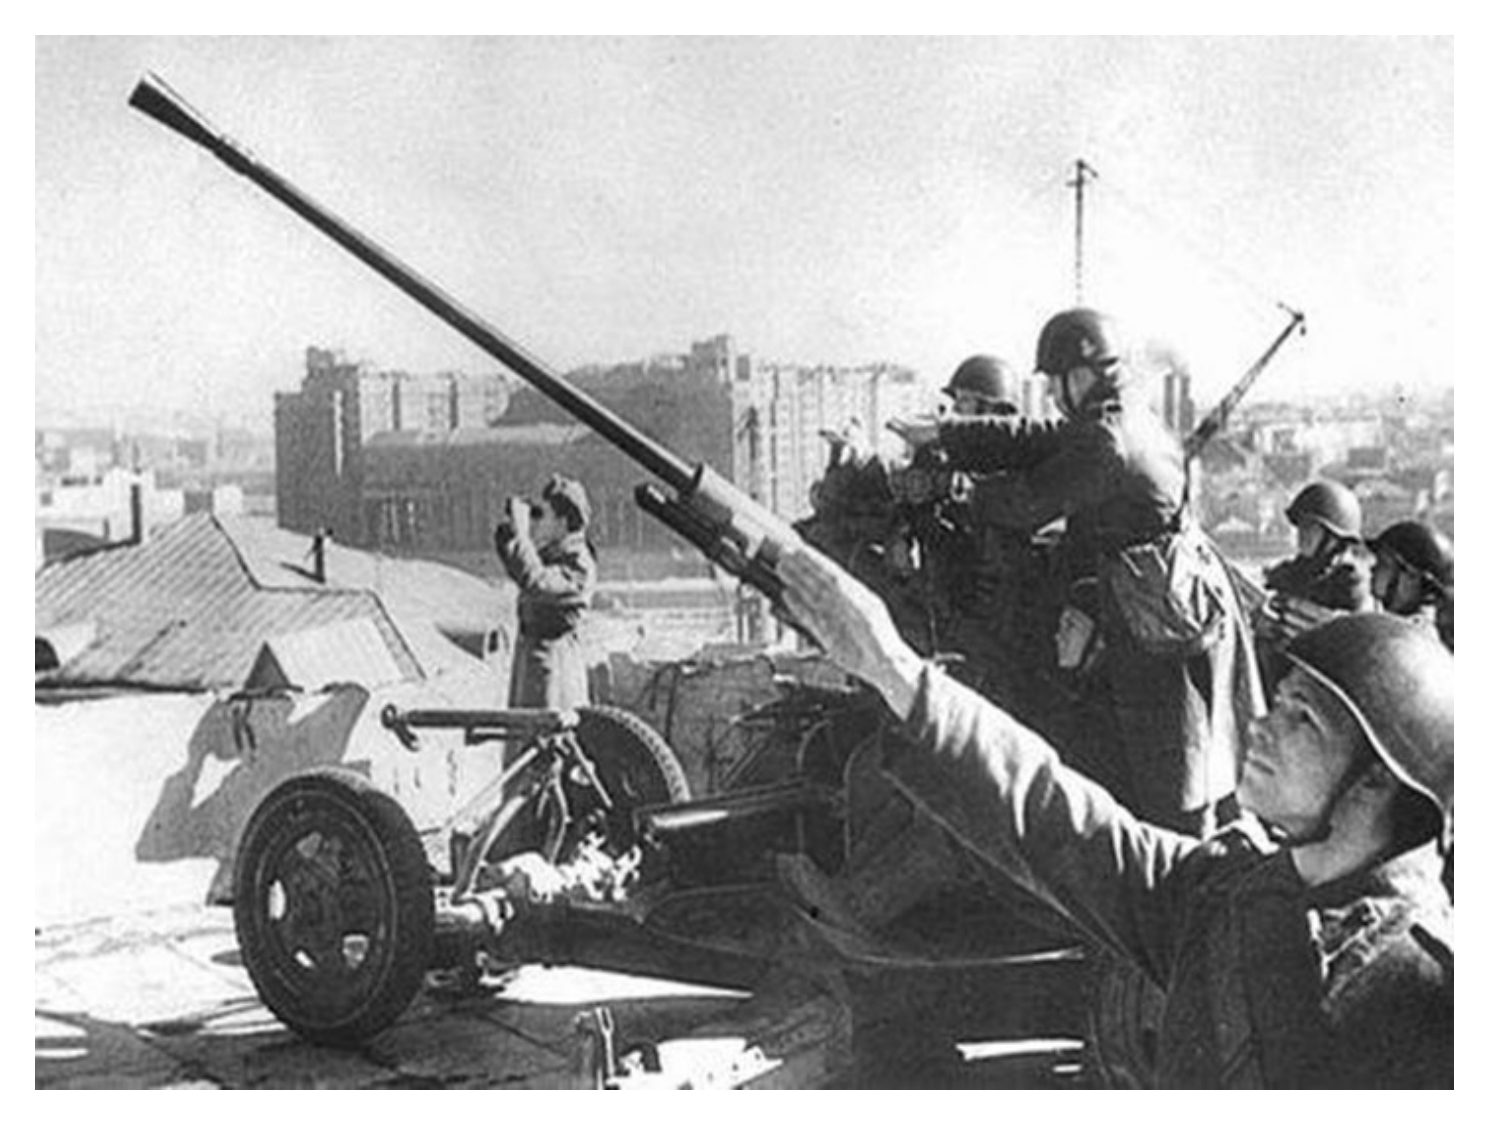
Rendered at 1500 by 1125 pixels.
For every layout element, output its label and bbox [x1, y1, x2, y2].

picture [34, 34, 1454, 1091]
